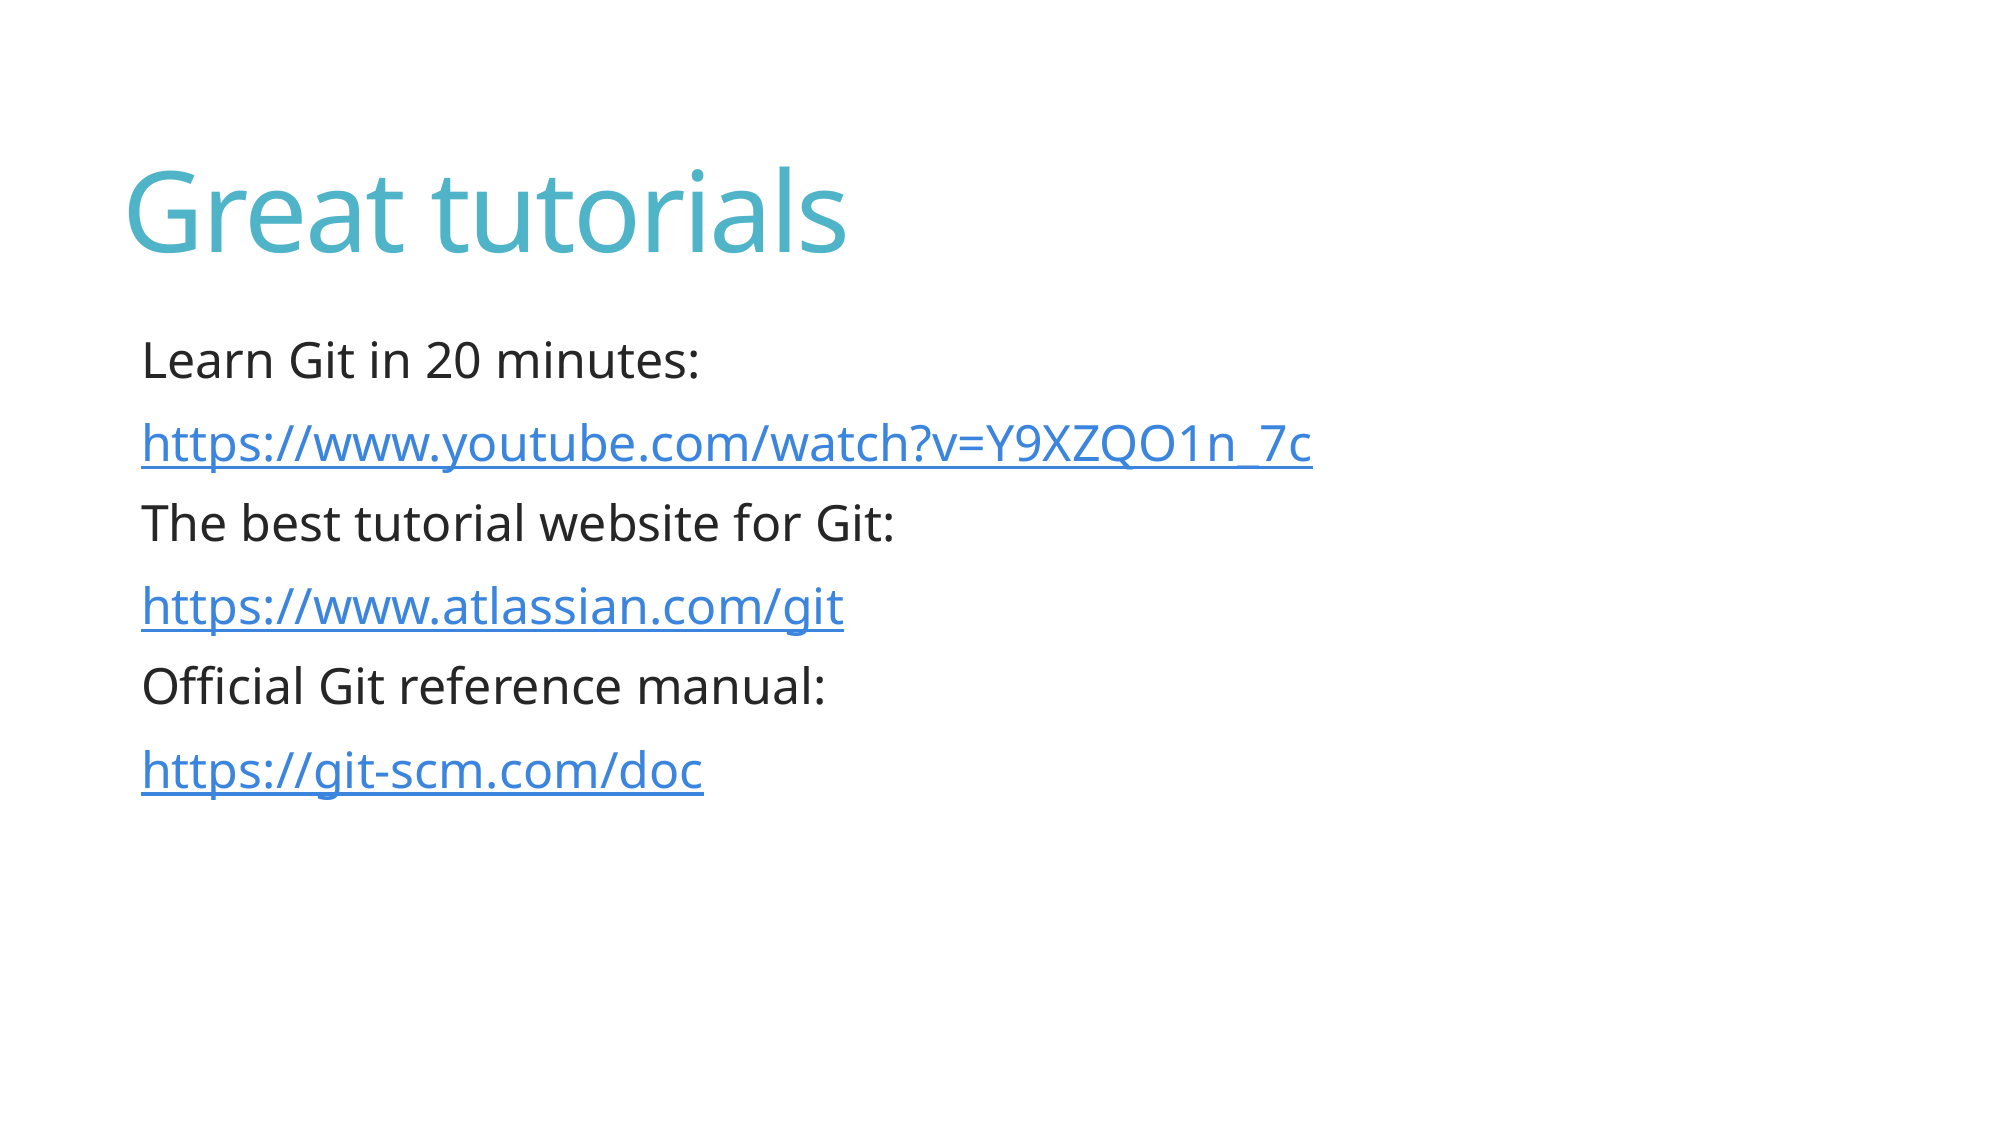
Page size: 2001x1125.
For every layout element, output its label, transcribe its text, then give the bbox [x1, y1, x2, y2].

list Learn Git in 20 minutes: https://www.youtube.com/watch?v=Y9XZQO1n_7c The best tutorial website for Git: https://www.atlassian.com/git Official Git reference manual: https://git-scm.com/doc [111, 329, 1876, 948]
title Great tutorials [107, 81, 1875, 354]
